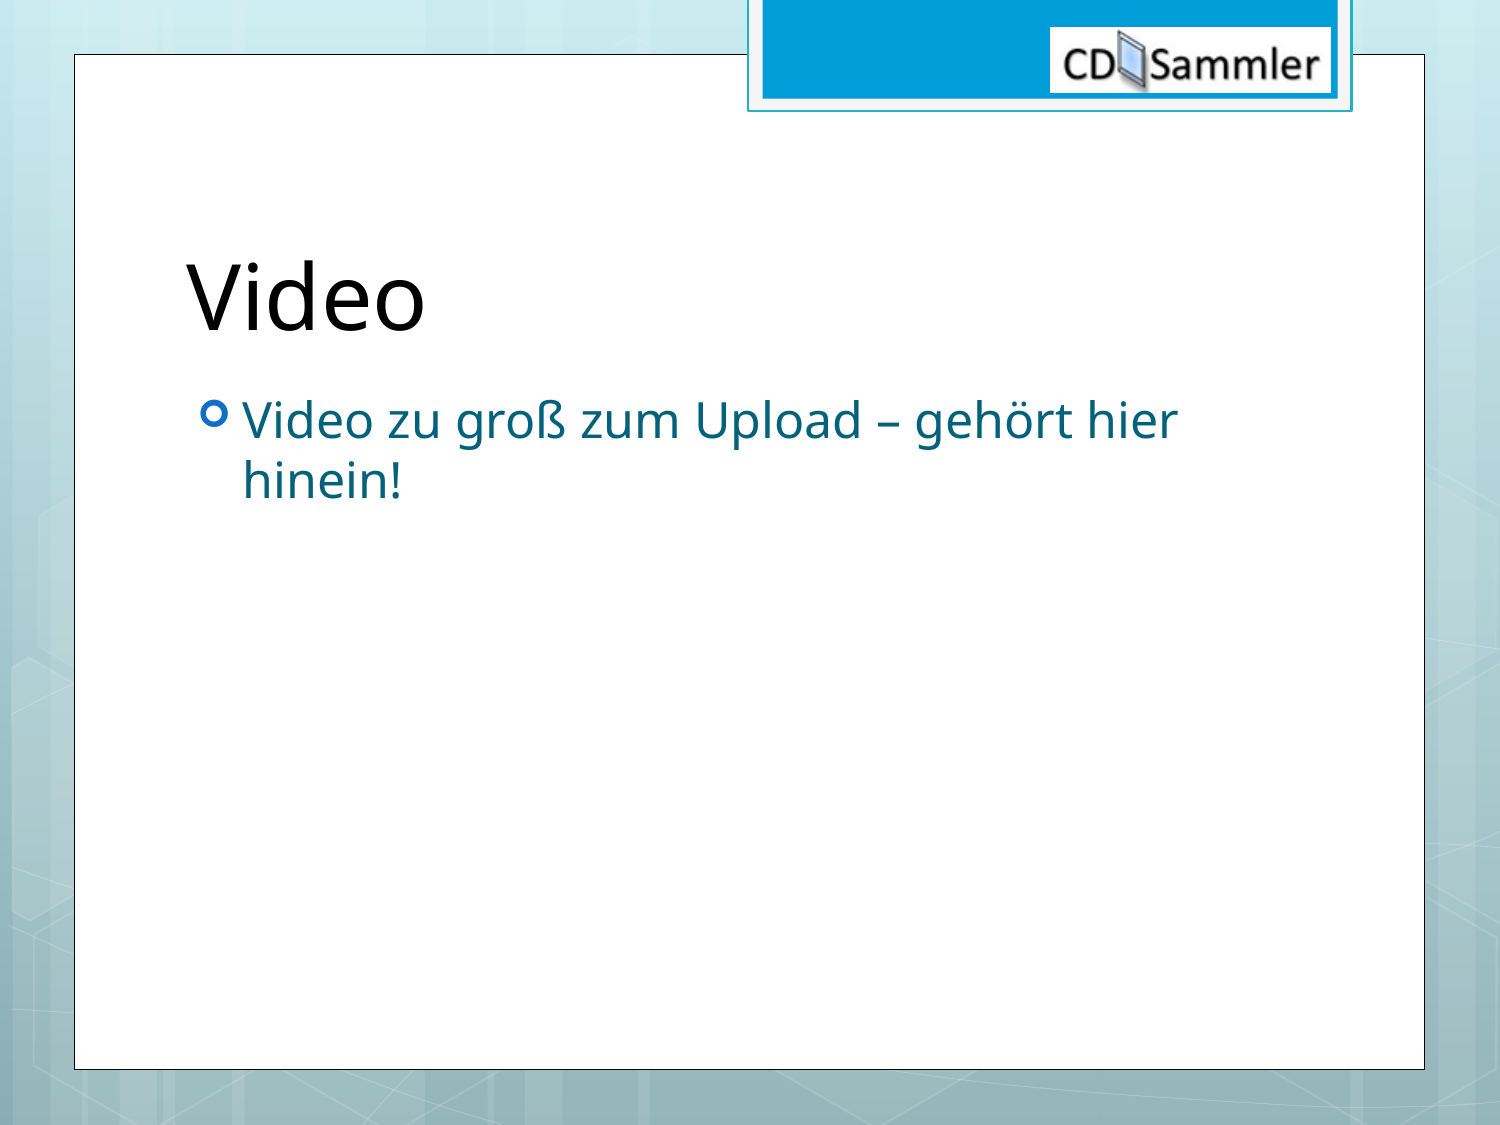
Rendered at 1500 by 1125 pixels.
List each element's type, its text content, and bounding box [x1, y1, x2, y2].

picture [1051, 28, 1330, 92]
list Video zu groß zum Upload – gehört hier hinein! [171, 381, 1283, 957]
title Video [171, 168, 1324, 357]
